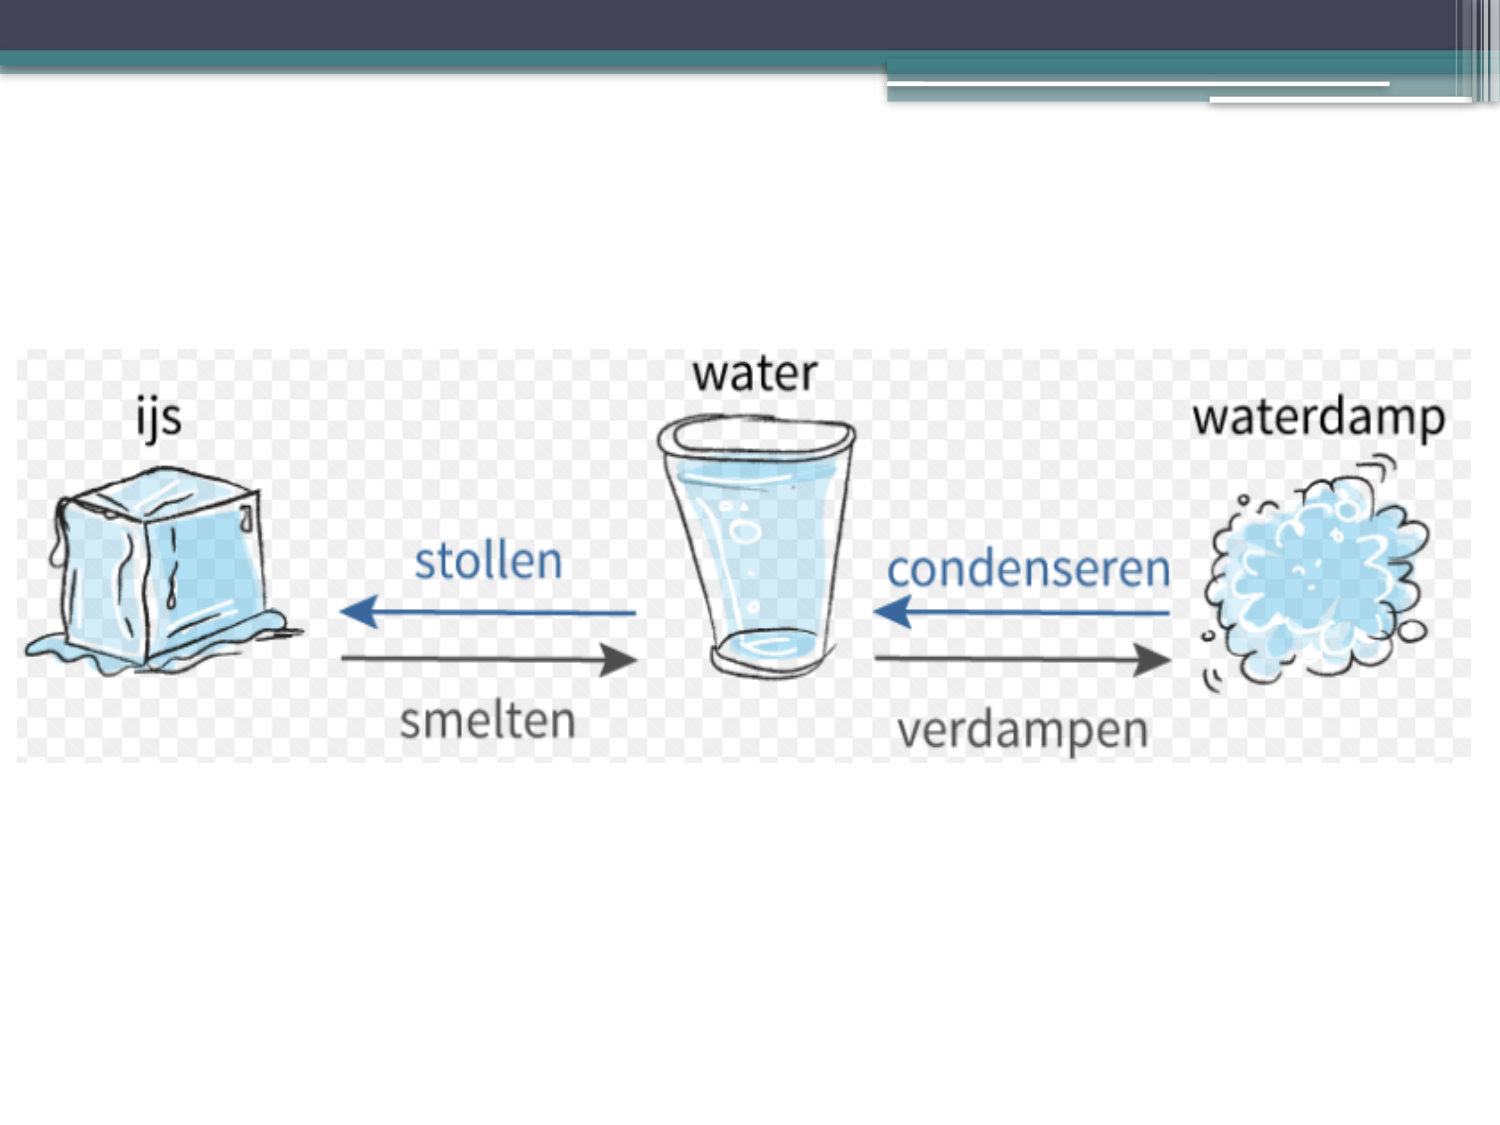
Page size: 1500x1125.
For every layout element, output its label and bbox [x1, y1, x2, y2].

list [17, 349, 1471, 764]
